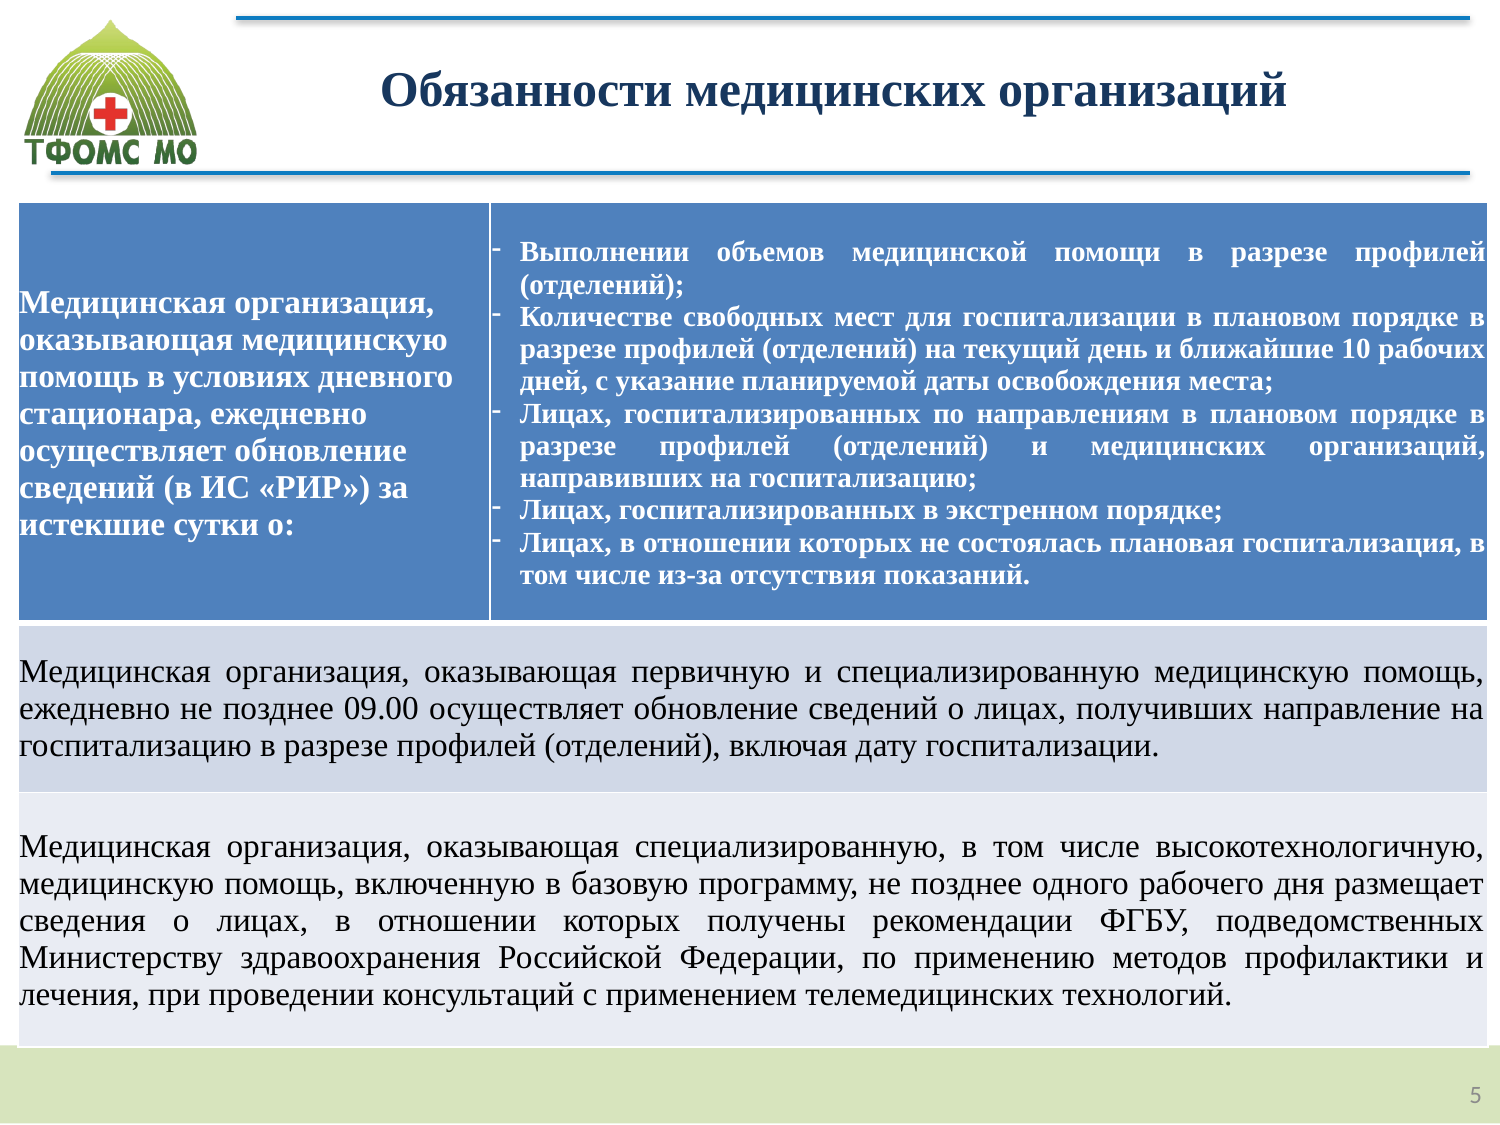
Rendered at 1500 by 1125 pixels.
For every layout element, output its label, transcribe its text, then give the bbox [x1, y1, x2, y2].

text_box Обязанности медицинских организаций [201, 19, 1471, 124]
picture [23, 16, 197, 165]
table_header Медицинская организация, оказывающая медицинскую помощь в условиях дневного стационара, ежедневно осуществляет обновление сведений (в ИС «РИР») за истекшие сутки о: [19, 203, 489, 620]
slide_number 5 [1147, 1063, 1498, 1124]
text_box [0, 1043, 1500, 1125]
table_cell Медицинская организация, оказывающая первичную и специализированную медицинскую помощь, ежедневно не позднее 09.00 осуществляет обновление сведений о лицах, получивших направление на госпитализацию в разрезе профилей (отделений), включая дату госпитализации. [19, 626, 1487, 792]
table_header Выполнении объемов медицинской помощи в разрезе профилей (отделений); Количестве свободных мест для госпитализации в плановом порядке в разрезе профилей (отделений) на текущий день и ближайшие 10 рабочих дней, с указание планируемой даты освобождения места; Лицах, госпитализированных по направлениям в плановом порядке в разрезе профилей (отделений) и медицинских организаций, направивших на госпитализацию; Лицах, госпитализированных в экстренном порядке; Лицах, в отношении которых не состоялась плановая госпитализация, в том числе из-за отсутствия показаний. [491, 203, 1487, 620]
table_cell Медицинская организация, оказывающая специализированную, в том числе высокотехнологичную, медицинскую помощь, включенную в базовую программу, не позднее одного рабочего дня размещает сведения о лицах, в отношении которых получены рекомендации ФГБУ, подведомственных Министерству здравоохранения Российской Федерации, по применению методов профилактики и лечения, при проведении консультаций с применением телемедицинских технологий. [19, 793, 1487, 1046]
